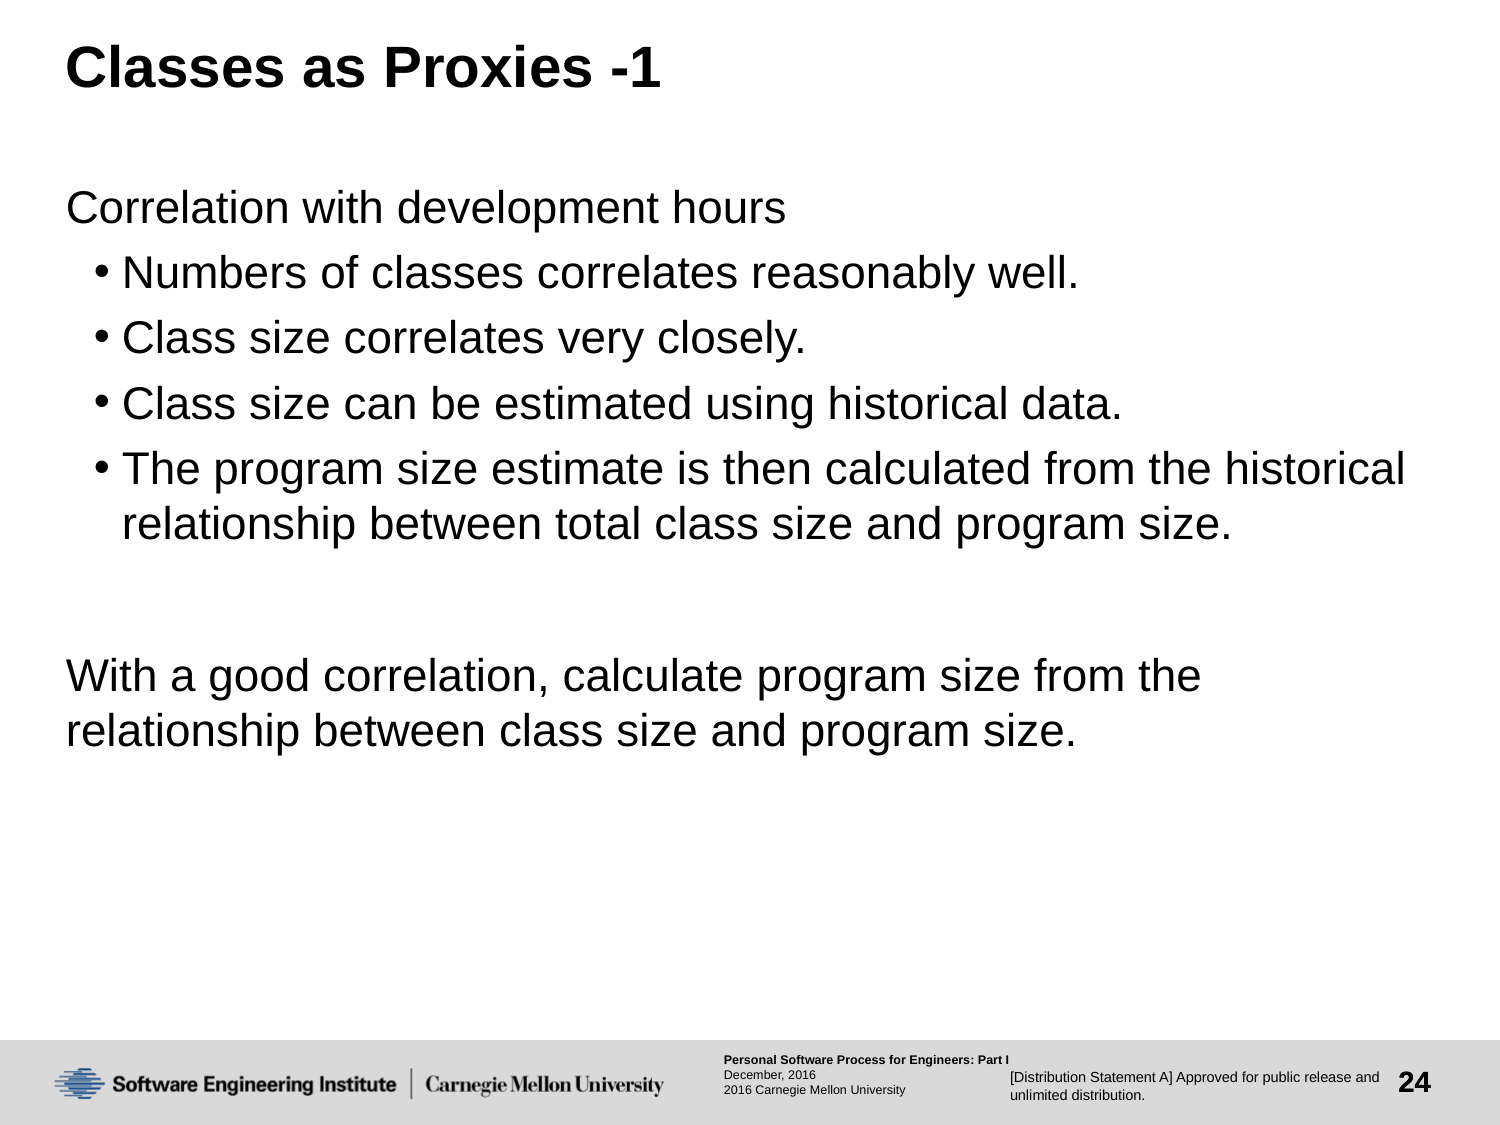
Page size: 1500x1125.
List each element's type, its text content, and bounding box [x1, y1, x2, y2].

title Classes as Proxies -1 [65, 37, 1313, 148]
picture [46, 1061, 673, 1104]
list Correlation with development hours Numbers of classes correlates reasonably well. Class size correlates very closely. Class size can be estimated using historical data. The program size estimate is then calculated from the historical relationship between total class size and program size. With a good correlation, calculate program size from the relationship between class size and program size. [65, 177, 1431, 1000]
